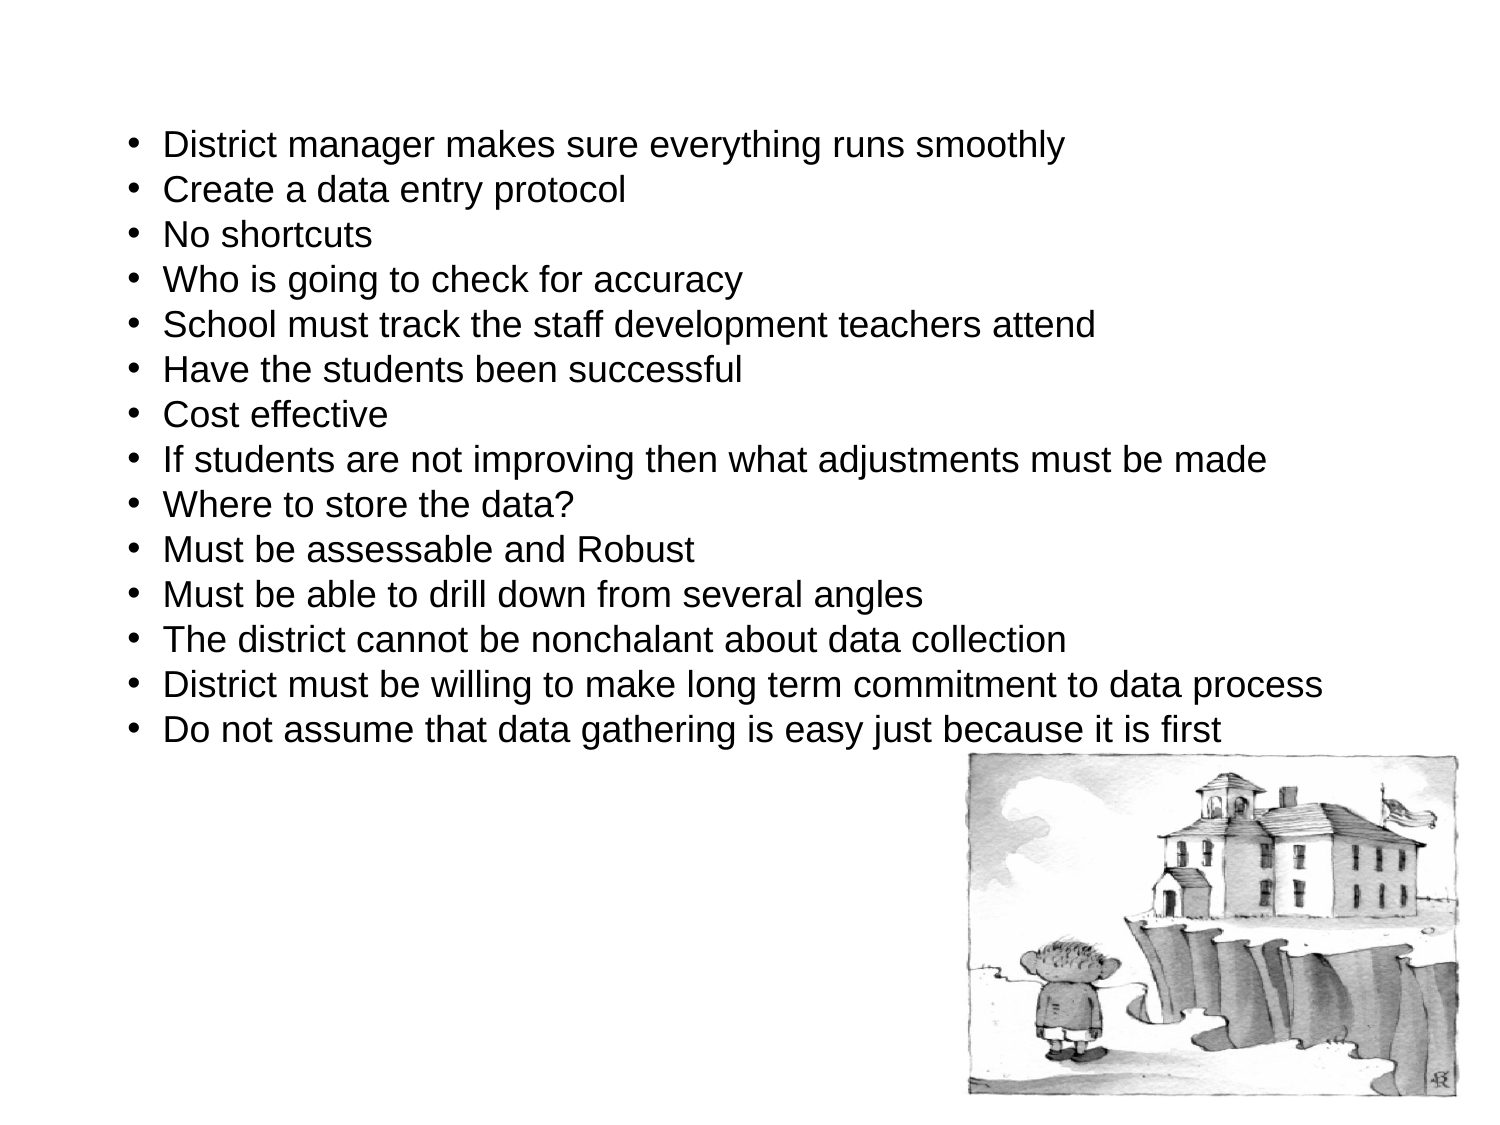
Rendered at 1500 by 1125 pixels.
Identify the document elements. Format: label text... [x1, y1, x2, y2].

picture [962, 749, 1463, 1098]
text_box District manager makes sure everything runs smoothly Create a data entry protocol No shortcuts Who is going to check for accuracy School must track the staff development teachers attend Have the students been successful Cost effective If students are not improving then what adjustments must be made Where to store the data? Must be assessable and Robust Must be able to drill down from several angles The district cannot be nonchalant about data collection District must be willing to make long term commitment to data process Do not assume that data gathering is easy just because it is first [112, 112, 1413, 758]
